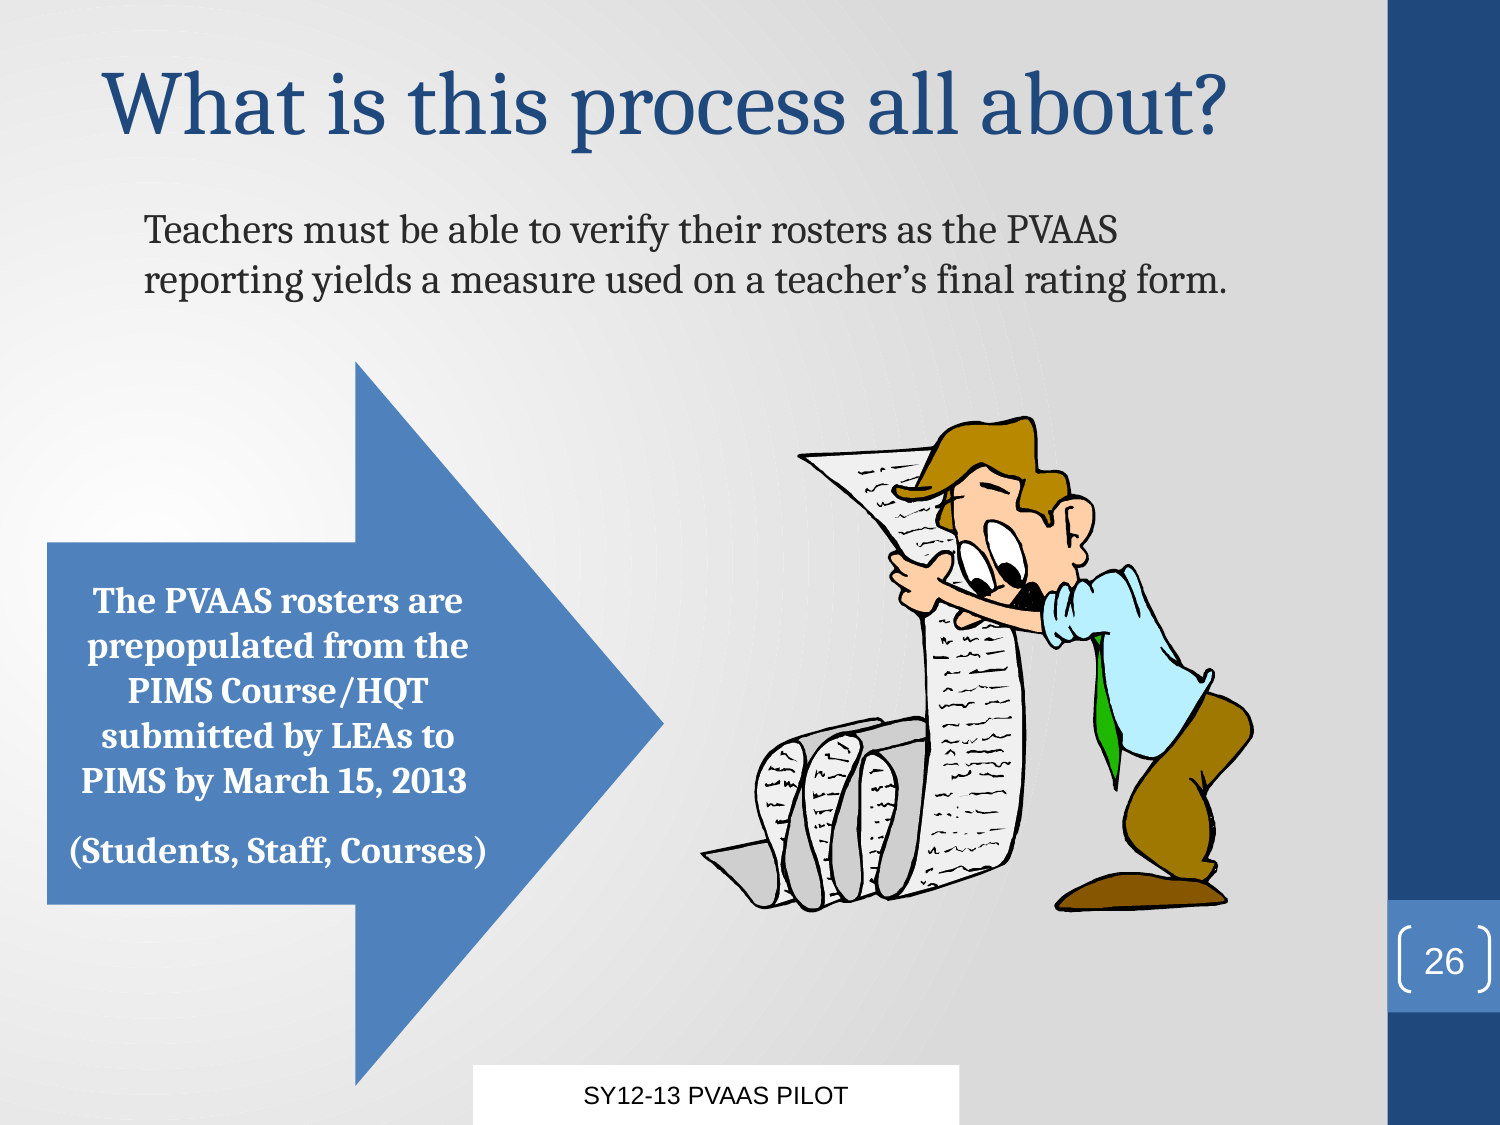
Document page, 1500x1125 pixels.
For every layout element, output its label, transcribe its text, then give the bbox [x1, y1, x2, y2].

title [75, 45, 1325, 233]
slide_number 26 [1397, 925, 1492, 994]
text_box The PVAAS rosters are prepopulated from the PIMS Course/HQT submitted by LEAs to PIMS by March 15, 2013 (Students, Staff, Courses) [47, 361, 664, 1086]
text_box Teachers must be able to verify their rosters as the PVAAS reporting yields a measure used on a teacher’s final rating form. [128, 227, 1271, 310]
picture [699, 414, 1255, 915]
footer SY12-13 PVAAS PILOT [473, 1065, 960, 1125]
text_box What is this process all about? [85, 54, 1433, 227]
